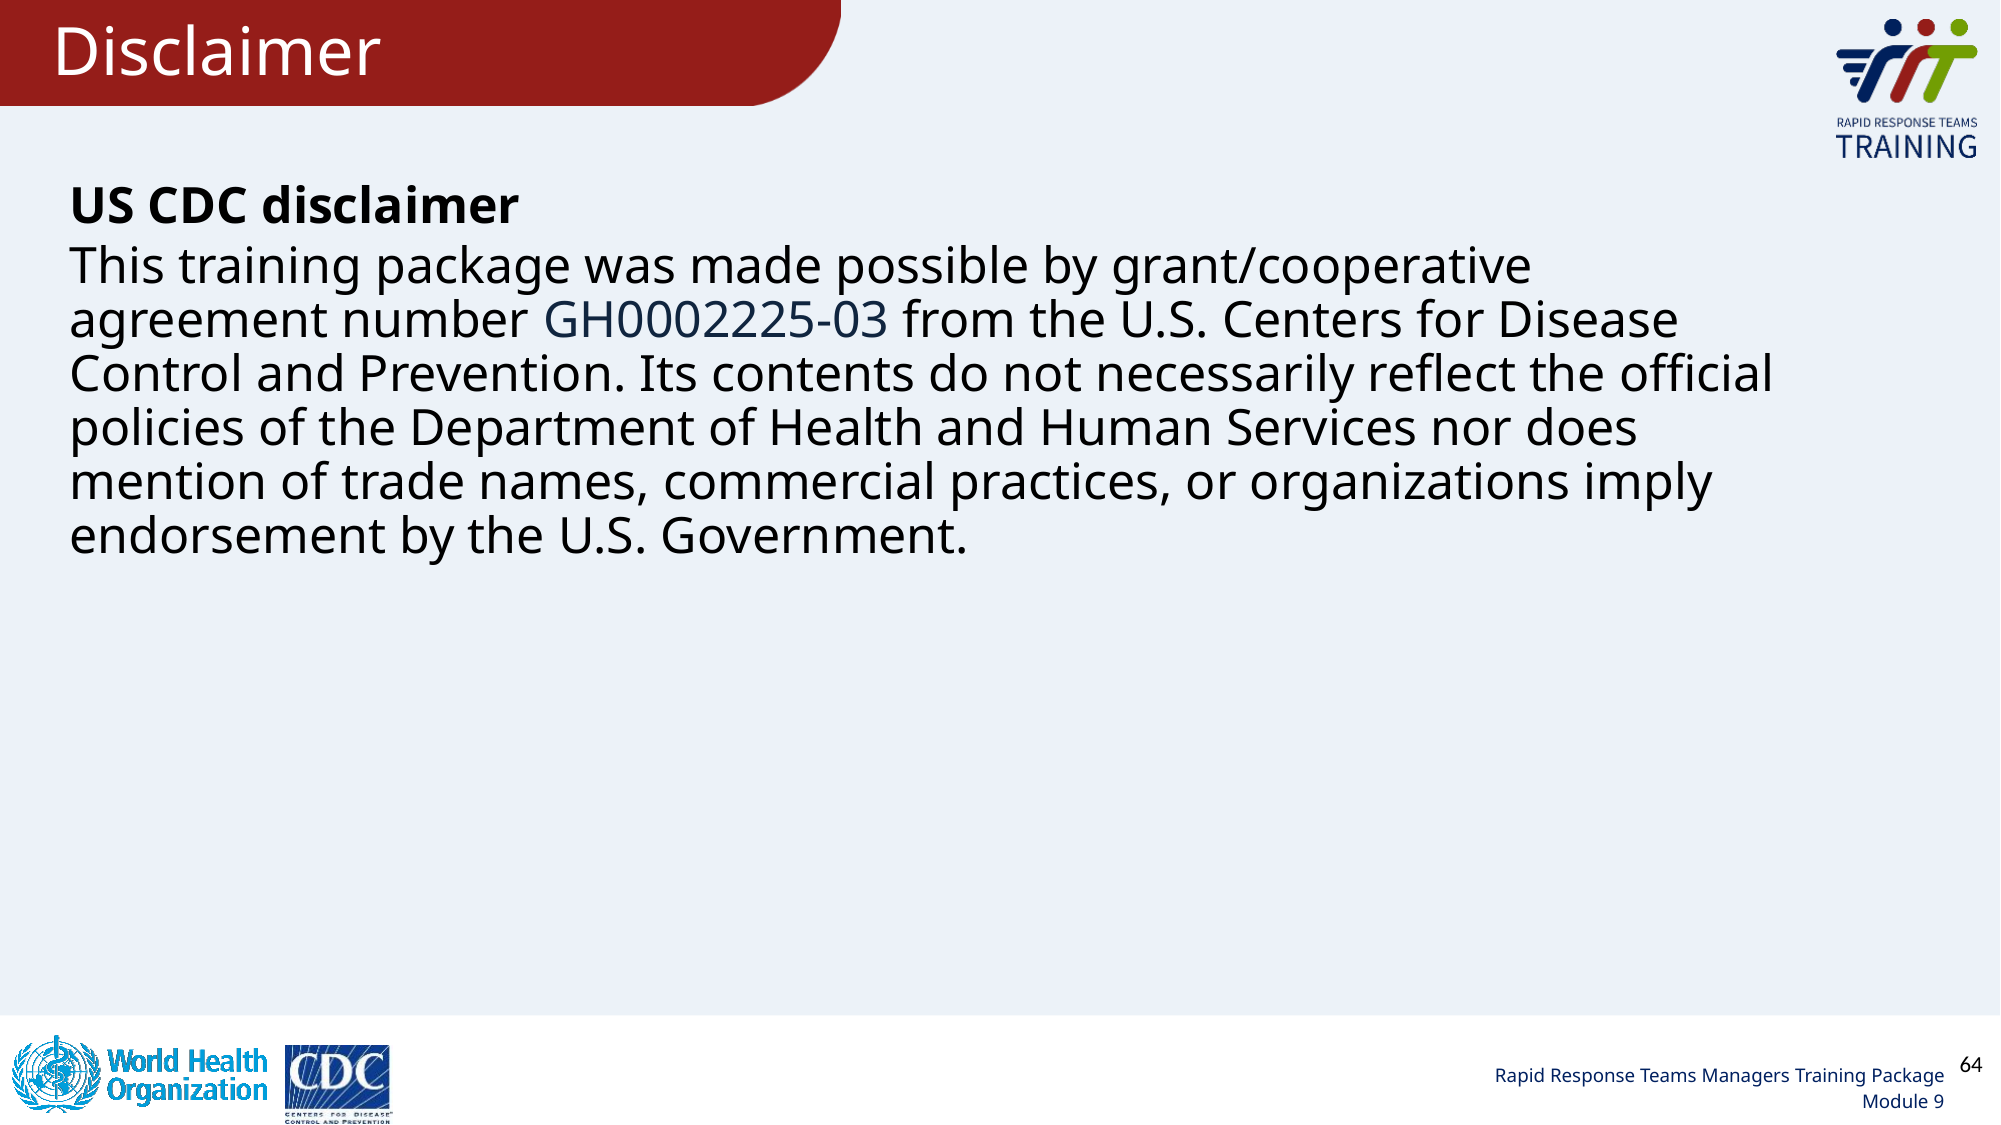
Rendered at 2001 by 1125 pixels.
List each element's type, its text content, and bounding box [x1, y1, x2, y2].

picture [46, 1056, 54, 1061]
picture [285, 1045, 393, 1124]
picture [34, 1058, 41, 1077]
slide_number 64 [1929, 1041, 1998, 1095]
picture [38, 1044, 53, 1052]
picture [0, 0, 841, 106]
picture [12, 1035, 53, 1067]
picture [43, 1088, 54, 1094]
picture [38, 1092, 54, 1100]
picture [28, 1054, 36, 1077]
picture [12, 1084, 46, 1113]
picture [1835, 19, 1978, 167]
picture [50, 1109, 62, 1113]
list US CDC disclaimer This training package was made possible by grant/cooperative agreement number GH0002225-03 from the U.S. Centers for Disease Control and Prevention. Its contents do not necessarily reflect the official policies of the Department of Health and Human Services nor does mention of trade names, commercial practices, or organizations imply endorsement by the U.S. Government. [66, 179, 1782, 581]
picture [36, 1035, 267, 1113]
